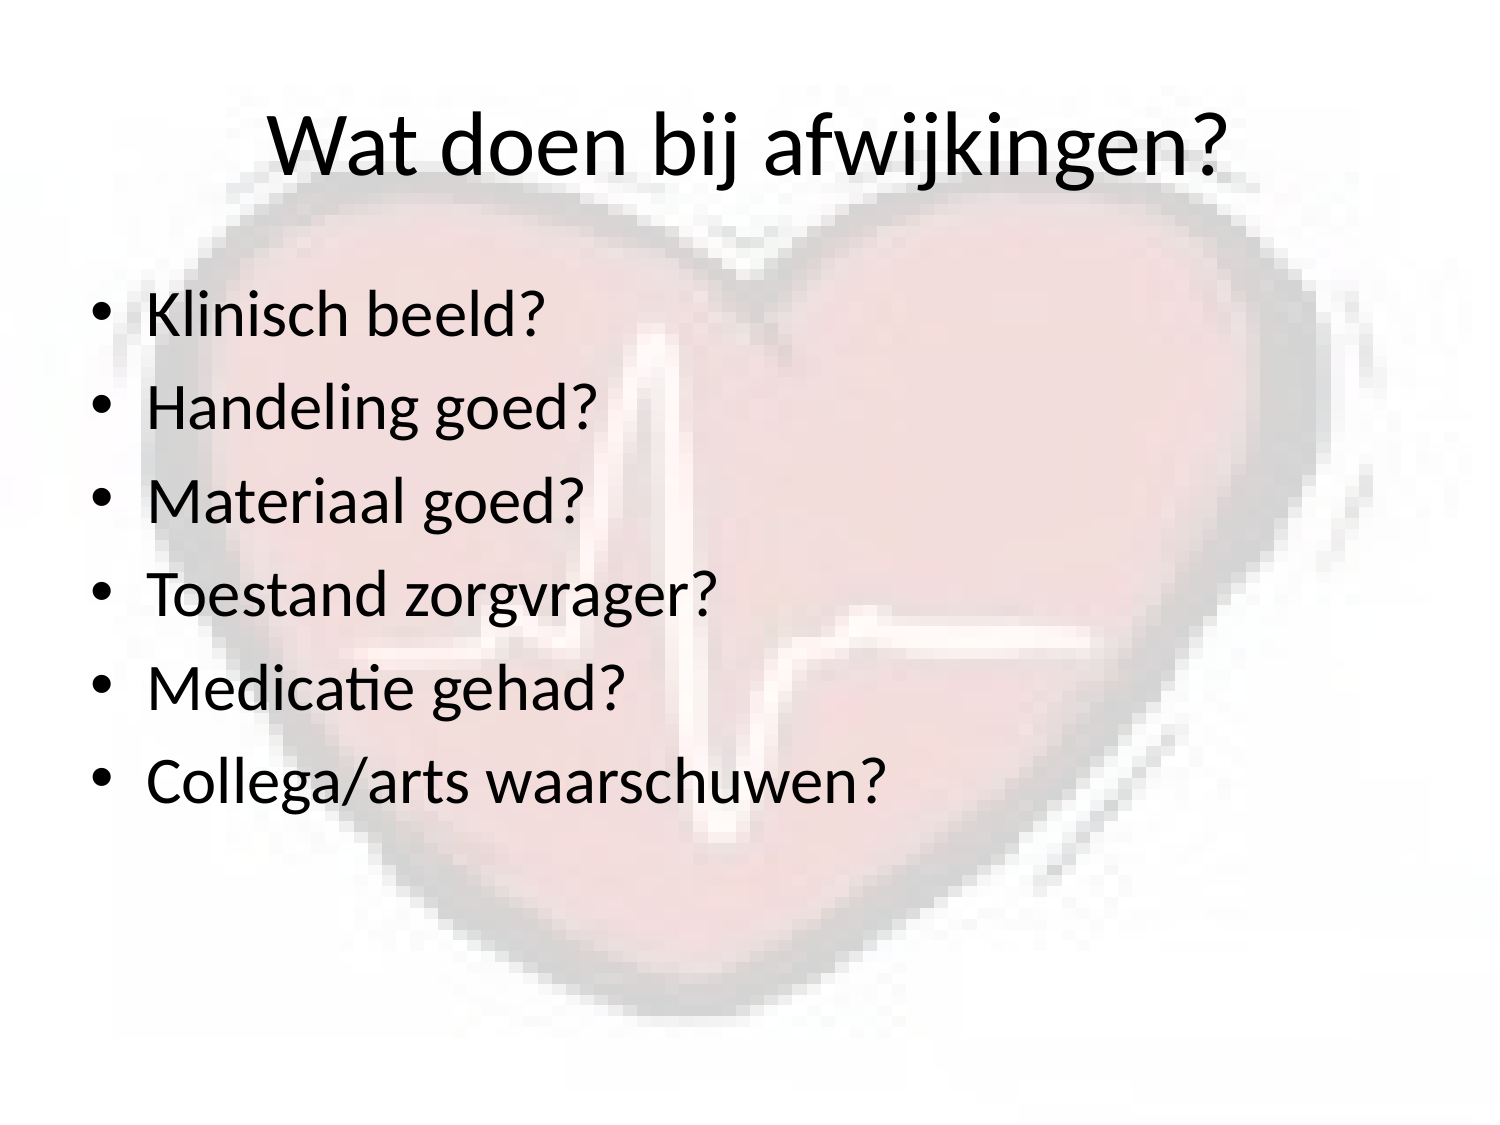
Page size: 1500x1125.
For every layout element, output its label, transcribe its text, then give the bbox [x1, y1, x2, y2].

list Klinisch beeld? Handeling goed? Materiaal goed? Toestand zorgvrager? Medicatie gehad? Collega/arts waarschuwen? [75, 262, 1425, 1005]
title Wat doen bij afwijkingen? [75, 45, 1425, 233]
